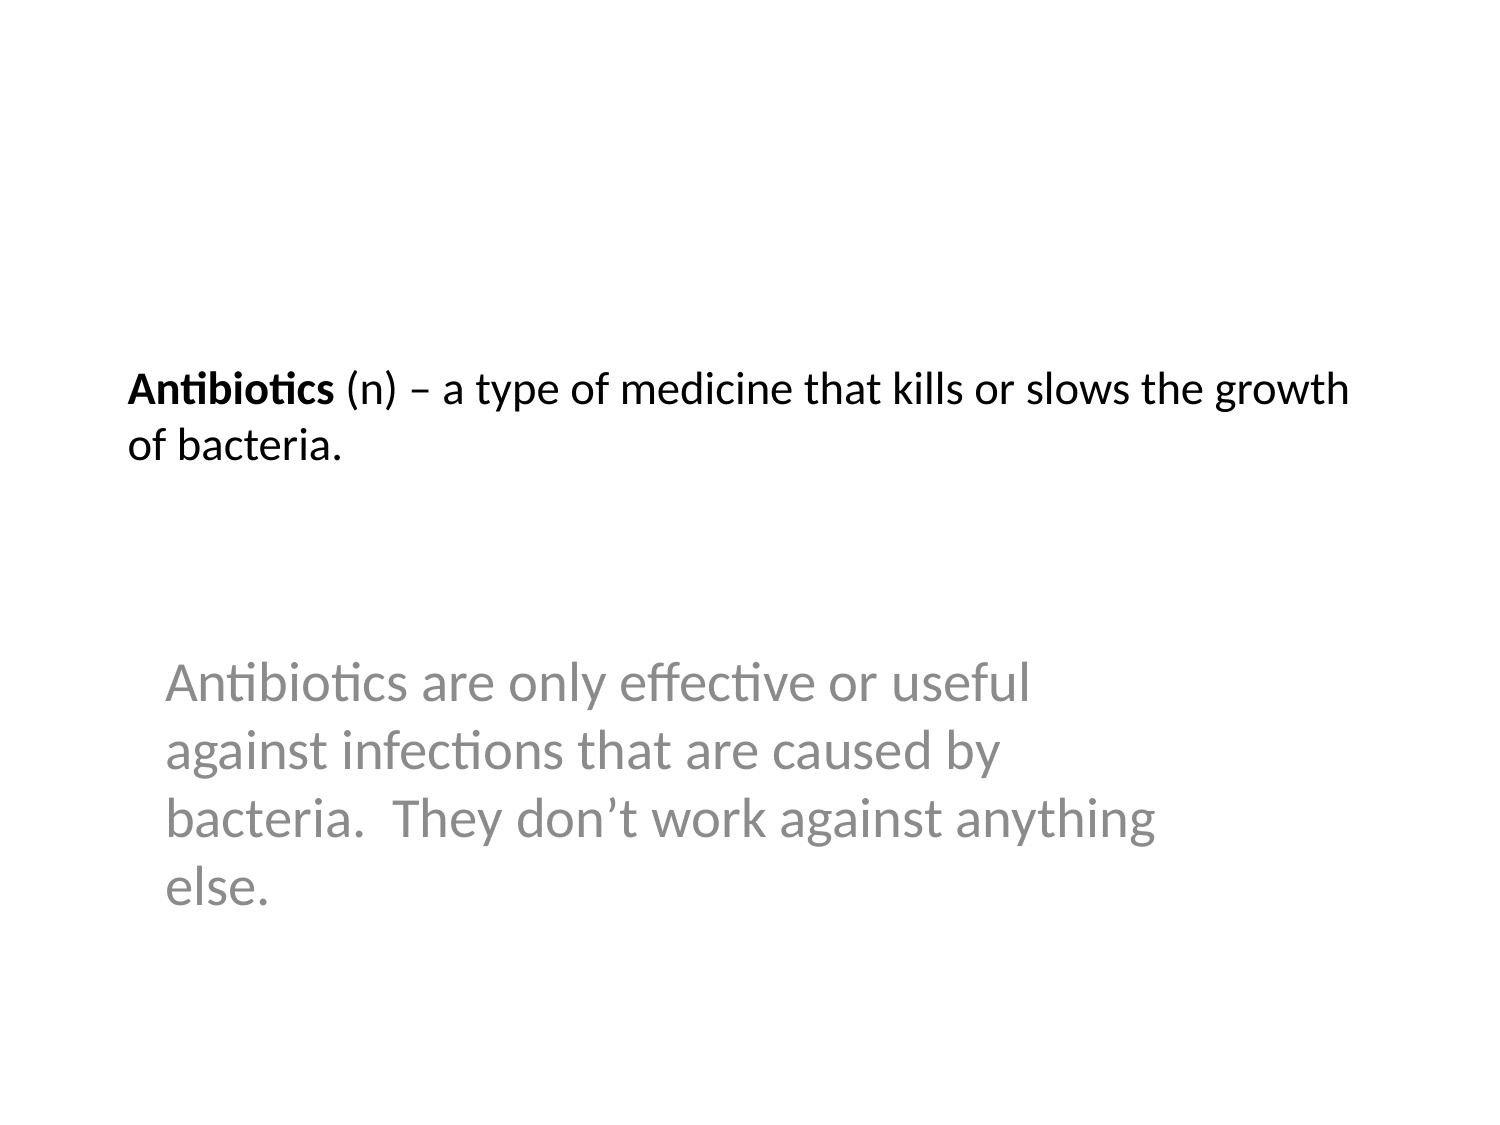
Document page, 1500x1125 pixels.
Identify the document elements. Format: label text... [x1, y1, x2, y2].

subtitle Antibiotics are only effective or useful against infections that are caused by bacteria. They don’t work against anything else. [150, 637, 1200, 925]
title Antibiotics (n) – a type of medicine that kills or slows the growth of bacteria. [112, 349, 1388, 591]
